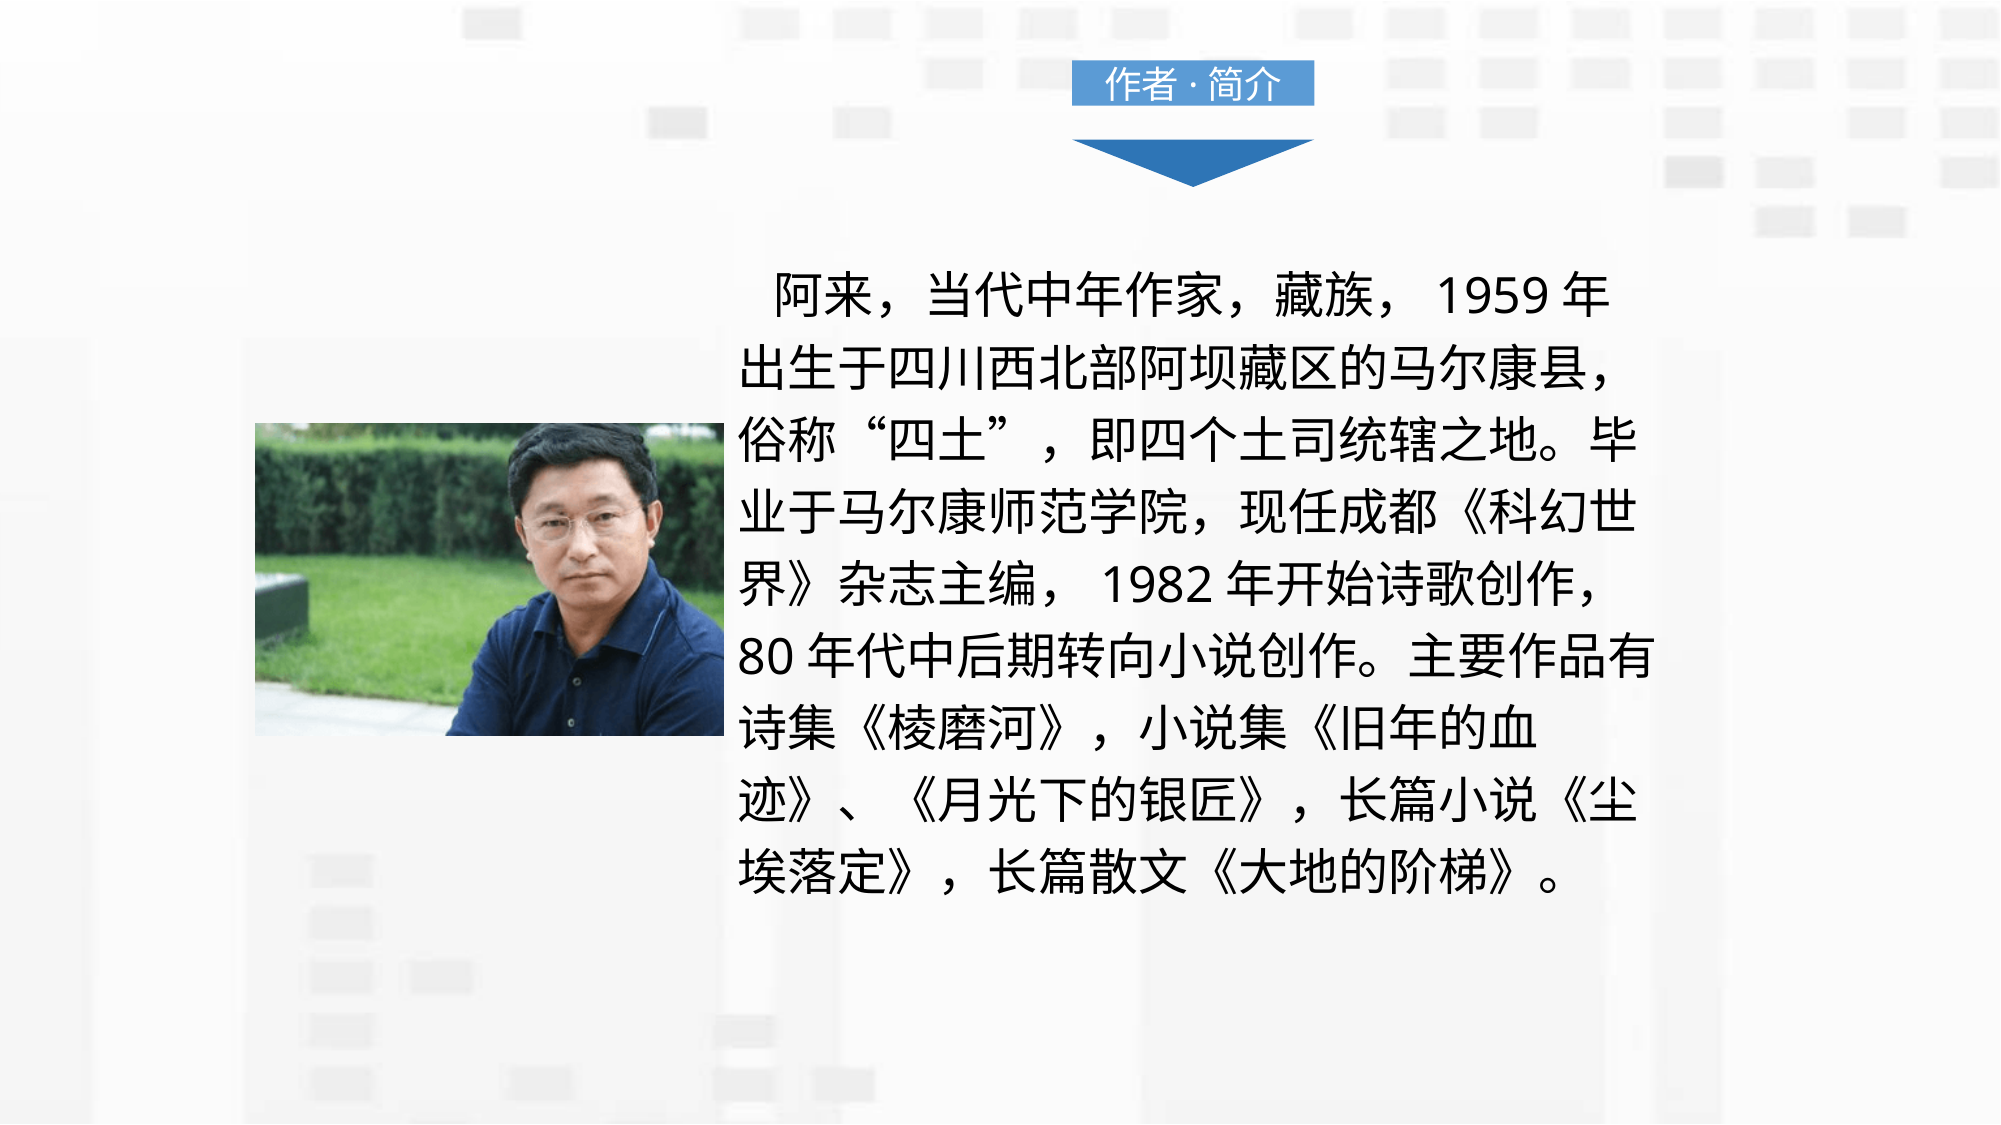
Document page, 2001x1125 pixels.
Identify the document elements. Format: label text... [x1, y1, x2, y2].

text_box 阿来，当代中年作家，藏族，1959年出生于四川西北部阿坝藏区的马尔康县，俗称“四土”，即四个土司统辖之地。毕业于马尔康师范学院，现任成都《科幻世界》杂志主编，1982年开始诗歌创作，80年代中后期转向小说创作。主要作品有诗集《棱磨河》，小说集《旧年的血迹》、《月光下的银匠》，长篇小说《尘埃落定》，长篇散文《大地的阶梯》。 [723, 242, 1675, 980]
picture [0, 1, 2001, 1124]
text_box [1072, 60, 1315, 187]
